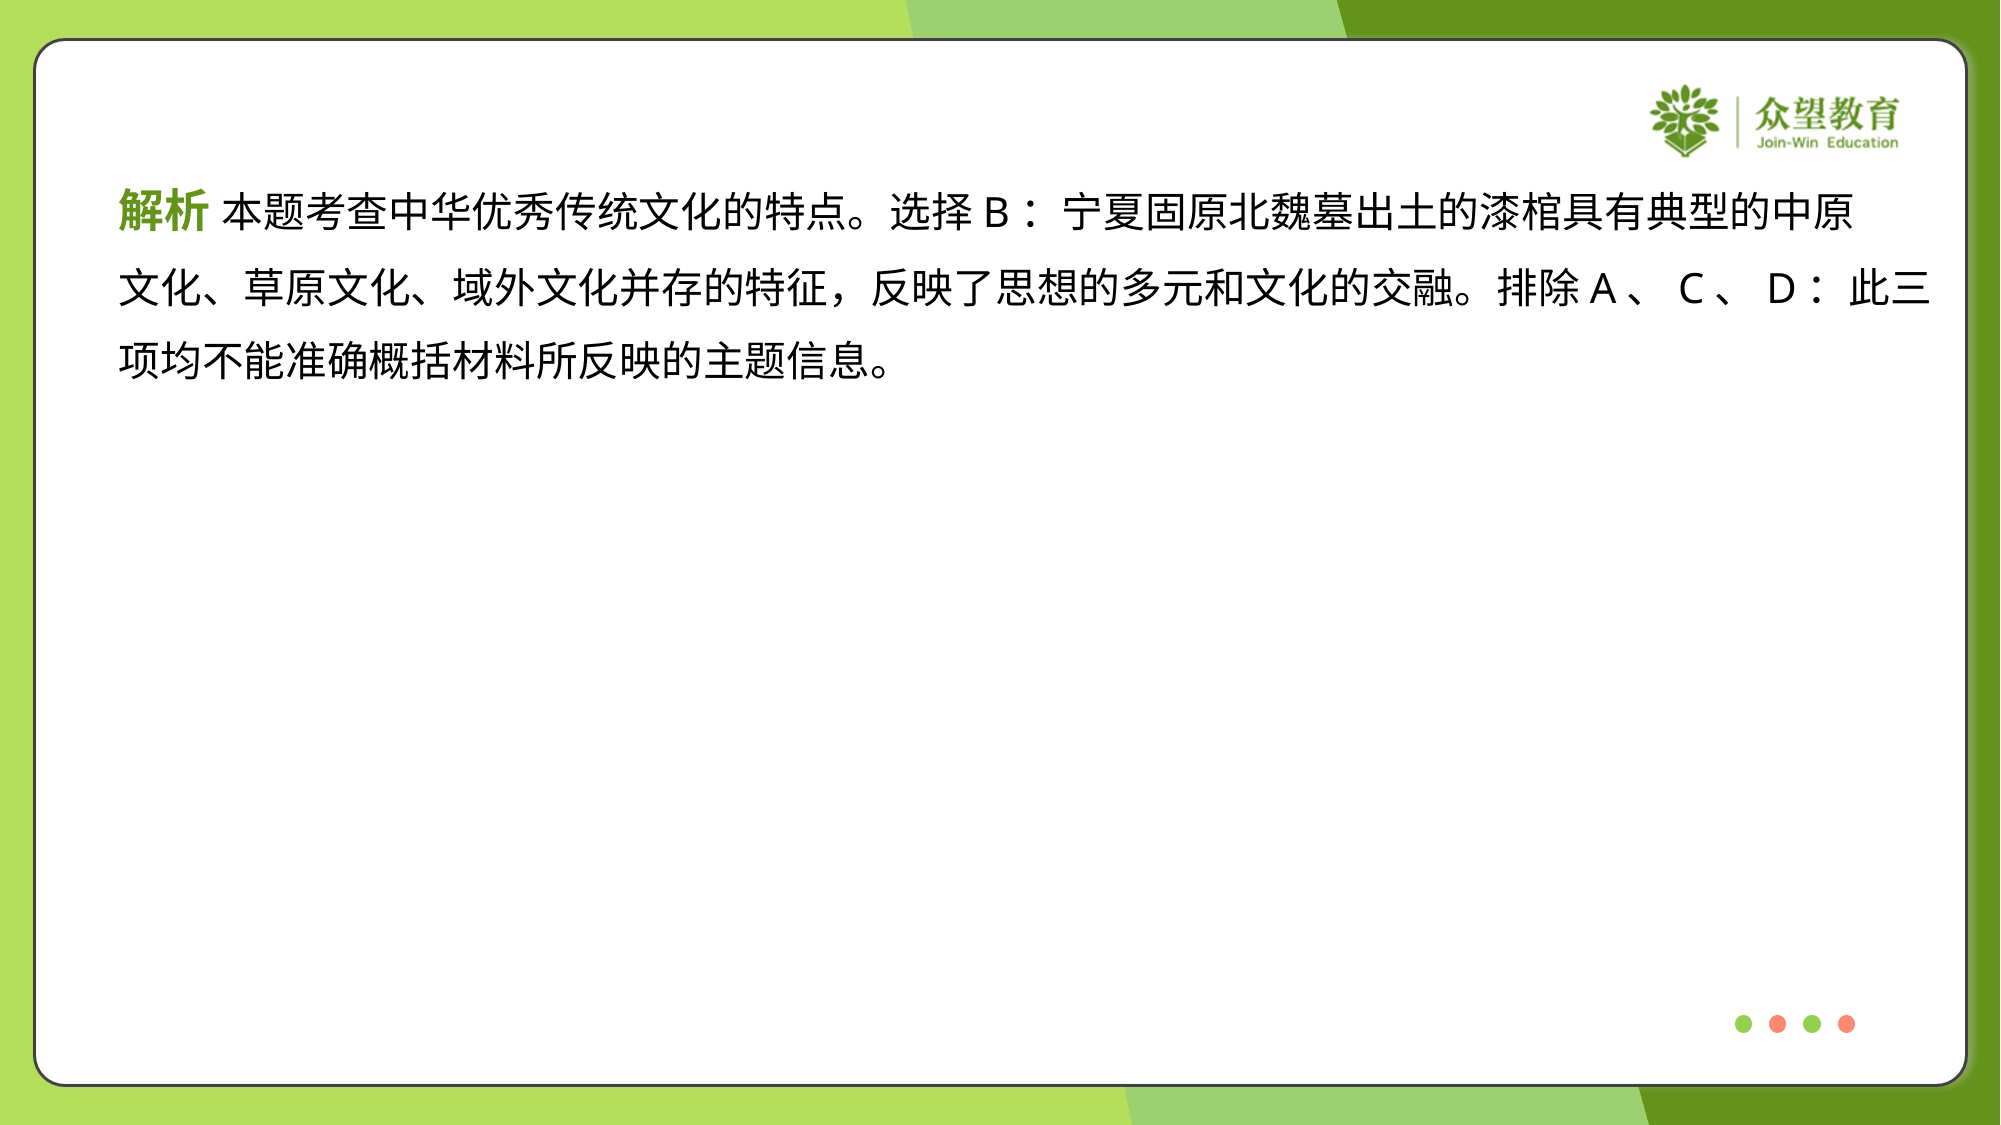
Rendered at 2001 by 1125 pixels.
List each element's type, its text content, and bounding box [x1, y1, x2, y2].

picture [0, 0, 2000, 1125]
text_box 解析 本题考查中华优秀传统文化的特点。选择B：宁夏固原北魏墓出土的漆棺具有典型的中原 文化、草原文化、域外文化并存的特征，反映了思想的多元和文化的交融。排除A、C、D：此三 项均不能准确概括材料所反映的主题信息。 [118, 159, 1883, 377]
